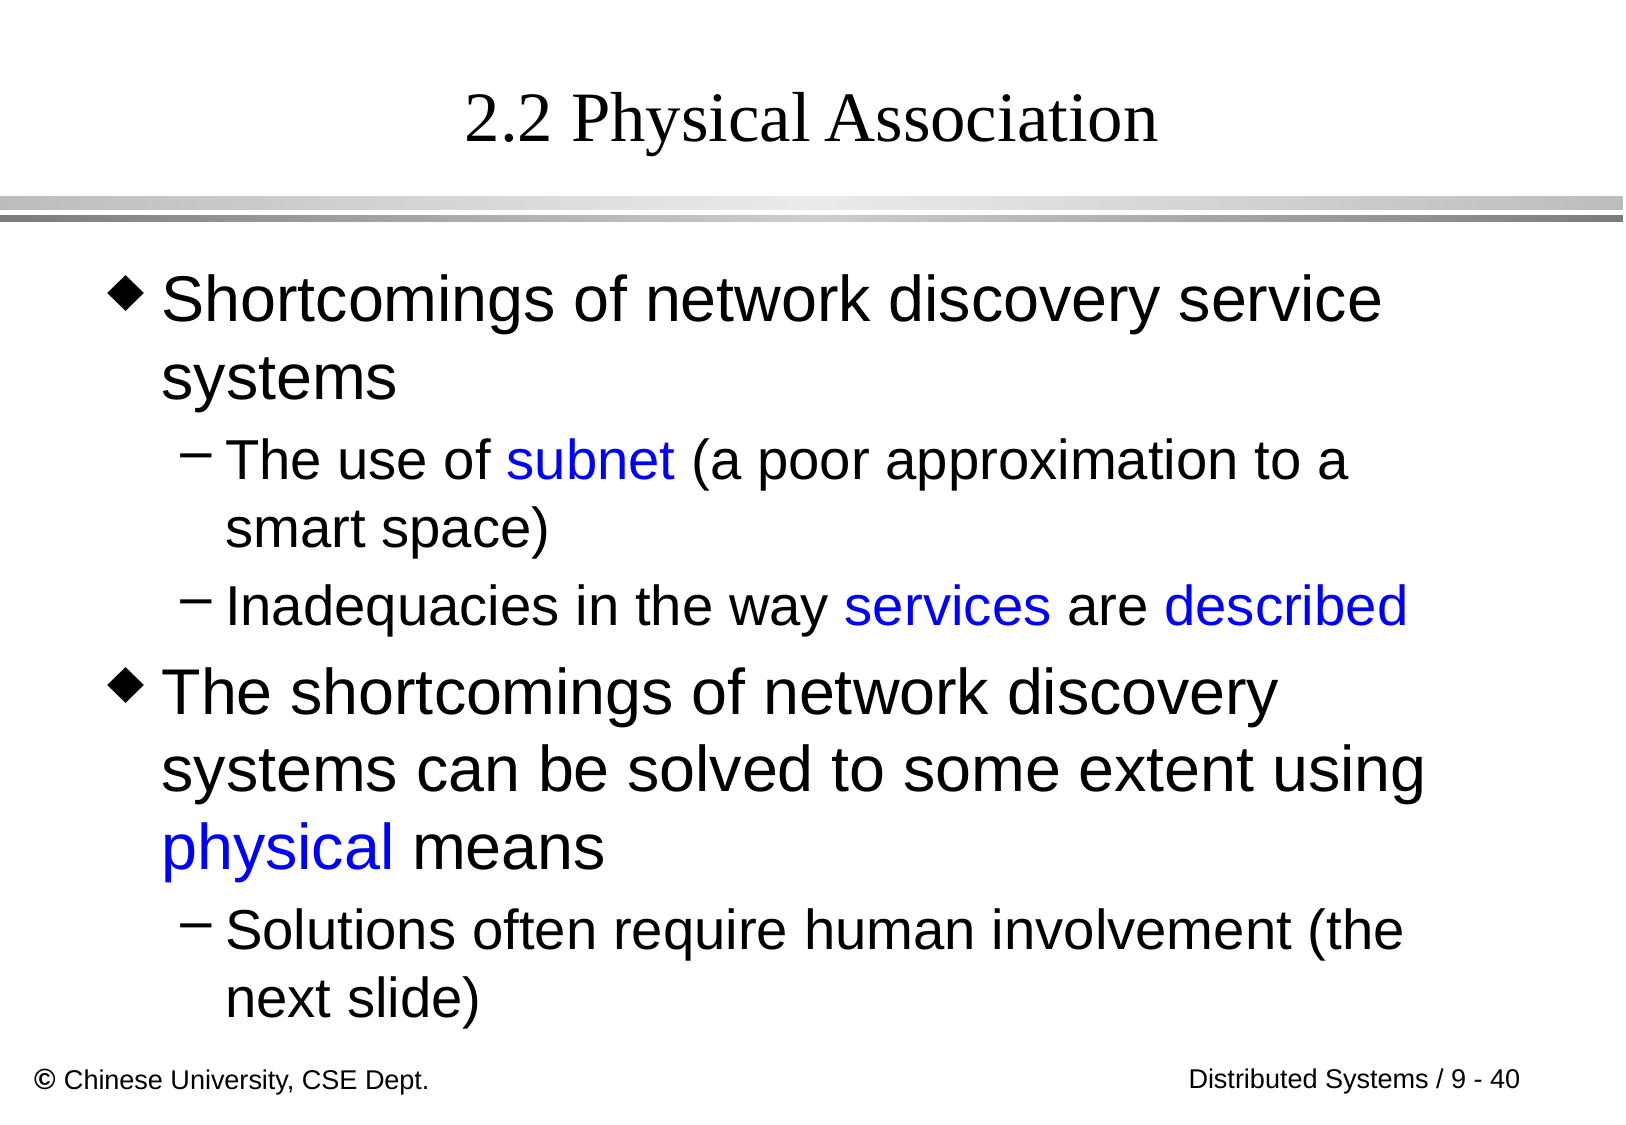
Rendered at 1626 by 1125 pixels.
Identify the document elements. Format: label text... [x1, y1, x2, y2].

title 2.2 Physical Association [49, 62, 1576, 163]
list Shortcomings of network discovery service systems The use of subnet (a poor approximation to a smart space) Inadequacies in the way services are described The shortcomings of network discovery systems can be solved to some extent using physical means Solutions often require human involvement (the next slide) [92, 249, 1506, 1038]
